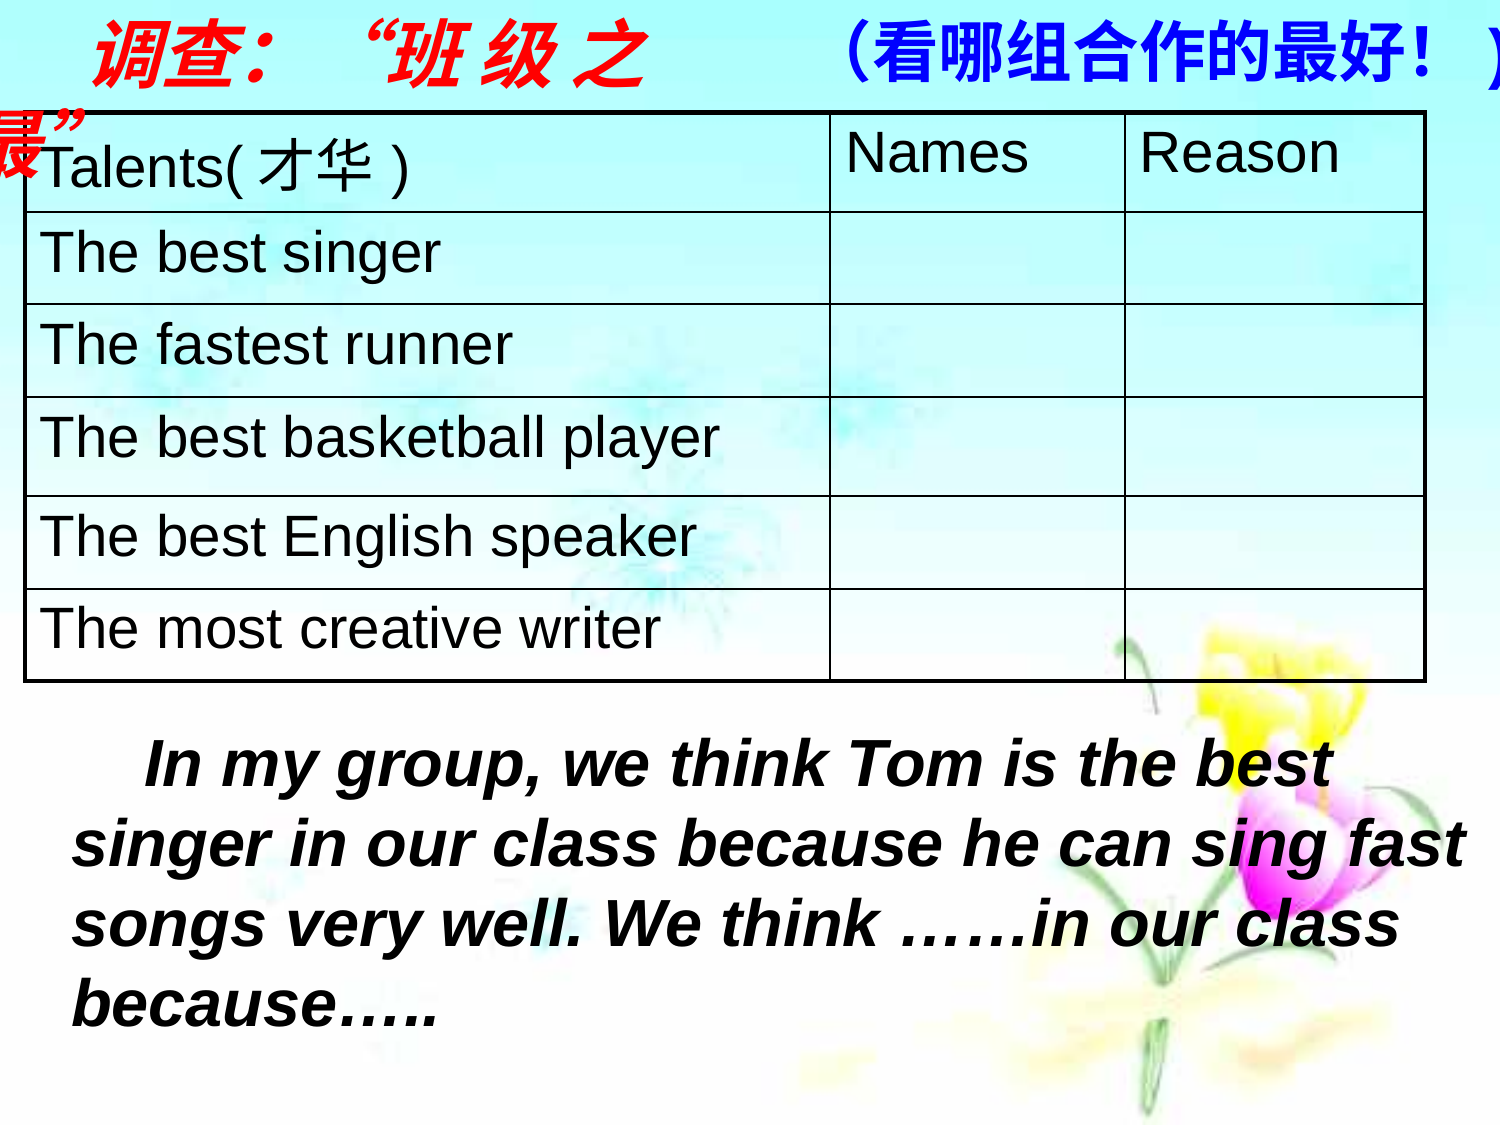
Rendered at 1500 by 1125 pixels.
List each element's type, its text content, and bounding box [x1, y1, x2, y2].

table_header Talents(才华) [27, 115, 829, 211]
picture [0, 98, 1500, 712]
table_cell [1126, 305, 1423, 396]
table_cell [831, 398, 1124, 495]
table_cell The best basketball player [27, 398, 829, 495]
picture [0, 963, 1500, 1125]
table_cell [831, 497, 1124, 588]
table_header Names [831, 115, 1124, 211]
table_cell The most creative writer [27, 590, 829, 679]
table_cell The best English speaker [27, 497, 829, 588]
table_cell [1126, 213, 1423, 303]
table_header Reason [1126, 115, 1423, 211]
table_cell [1126, 398, 1423, 495]
table_cell [1126, 497, 1423, 588]
table_cell [1126, 590, 1423, 679]
text_box In my group, we think Tom is the best singer in our class because he can sing fast songs very well. We think ……in our class because….. [0, 712, 1500, 963]
text_box （看哪组合作的最好！) [790, 2, 1500, 98]
table_cell [831, 590, 1124, 679]
table_cell The best singer [27, 213, 829, 303]
table_cell [831, 305, 1124, 396]
table_cell The fastest runner [27, 305, 829, 396]
table_cell [831, 213, 1124, 303]
text_box 调查：“班 级 之 最” [0, 0, 825, 195]
